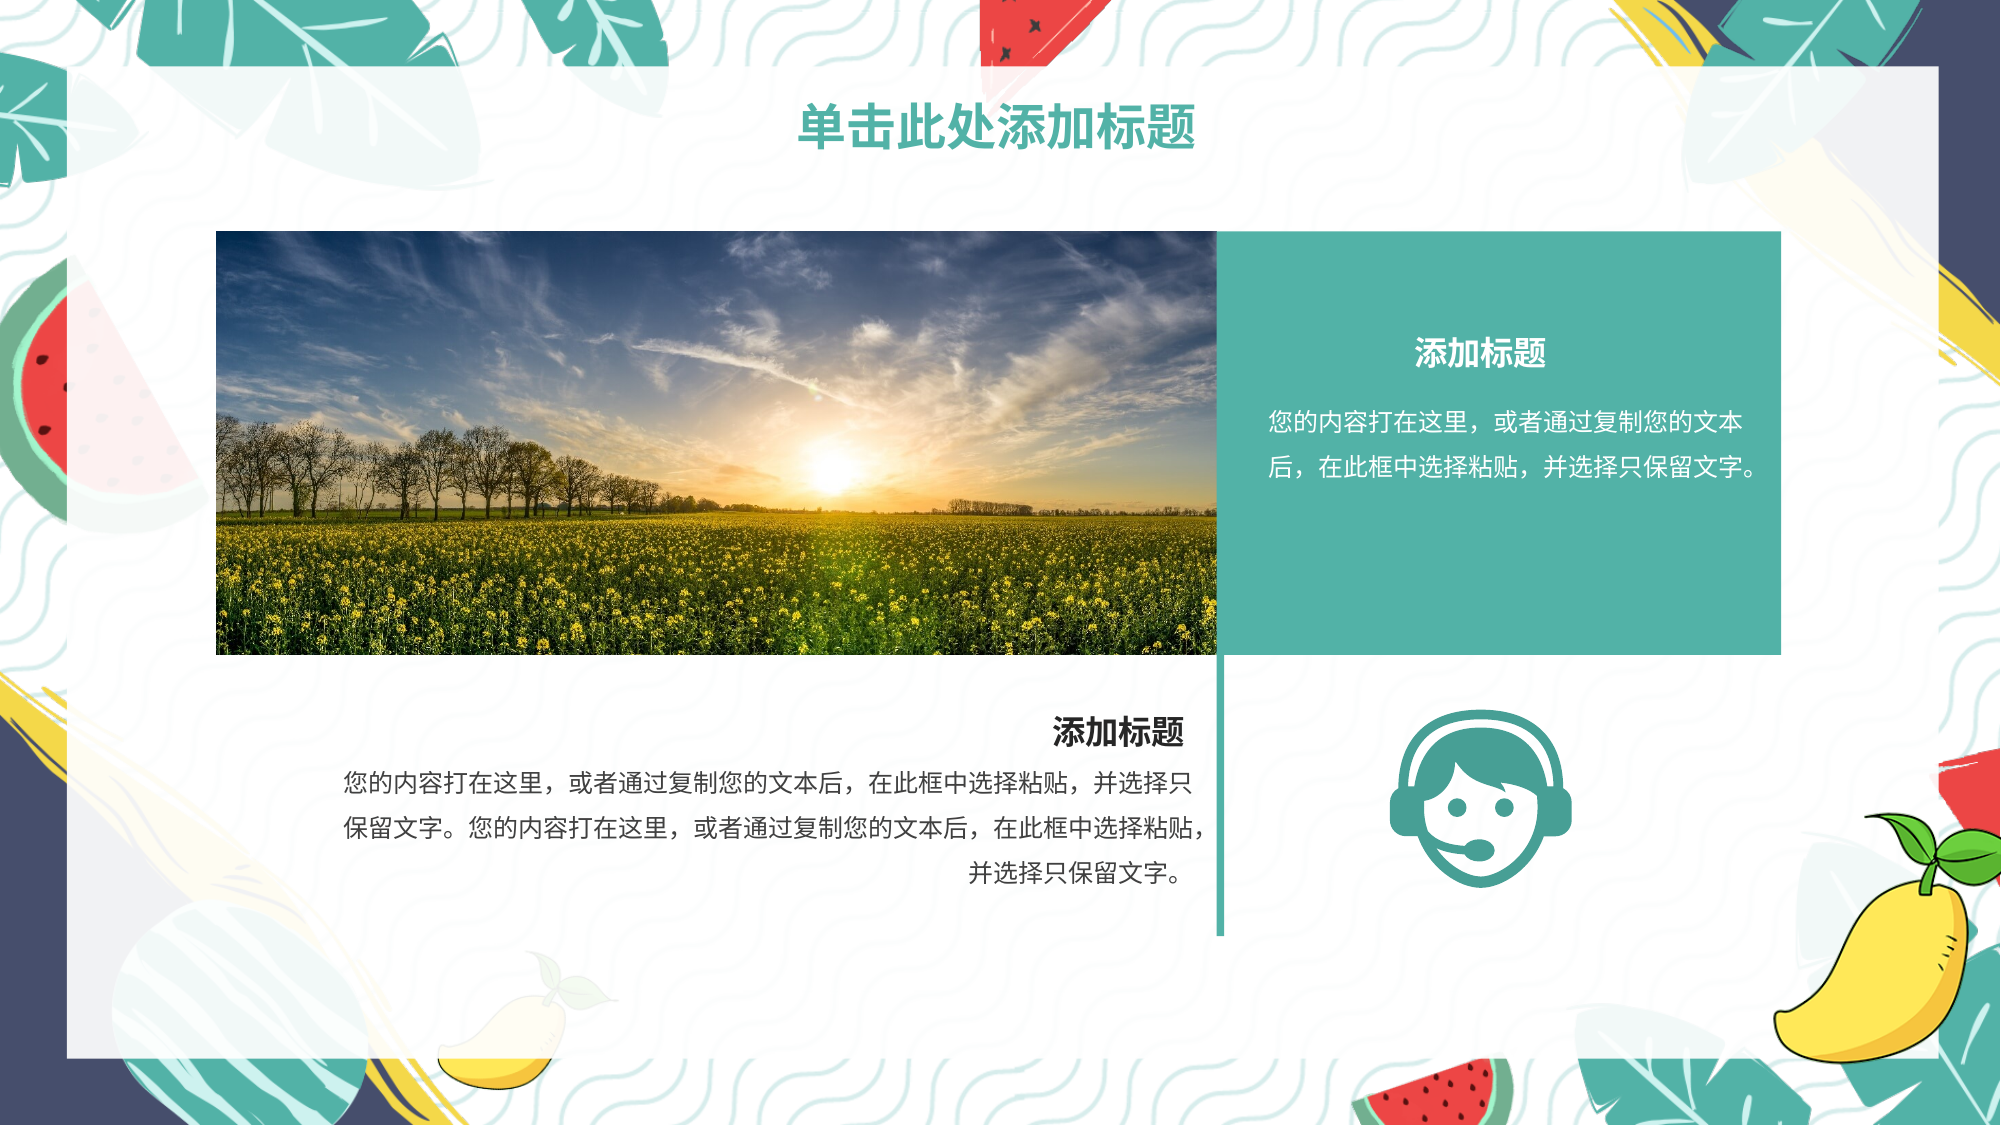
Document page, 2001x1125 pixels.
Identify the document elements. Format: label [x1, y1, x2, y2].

text_box [316, 706, 1227, 949]
text_box [1241, 326, 1773, 492]
picture [0, 0, 2001, 1125]
